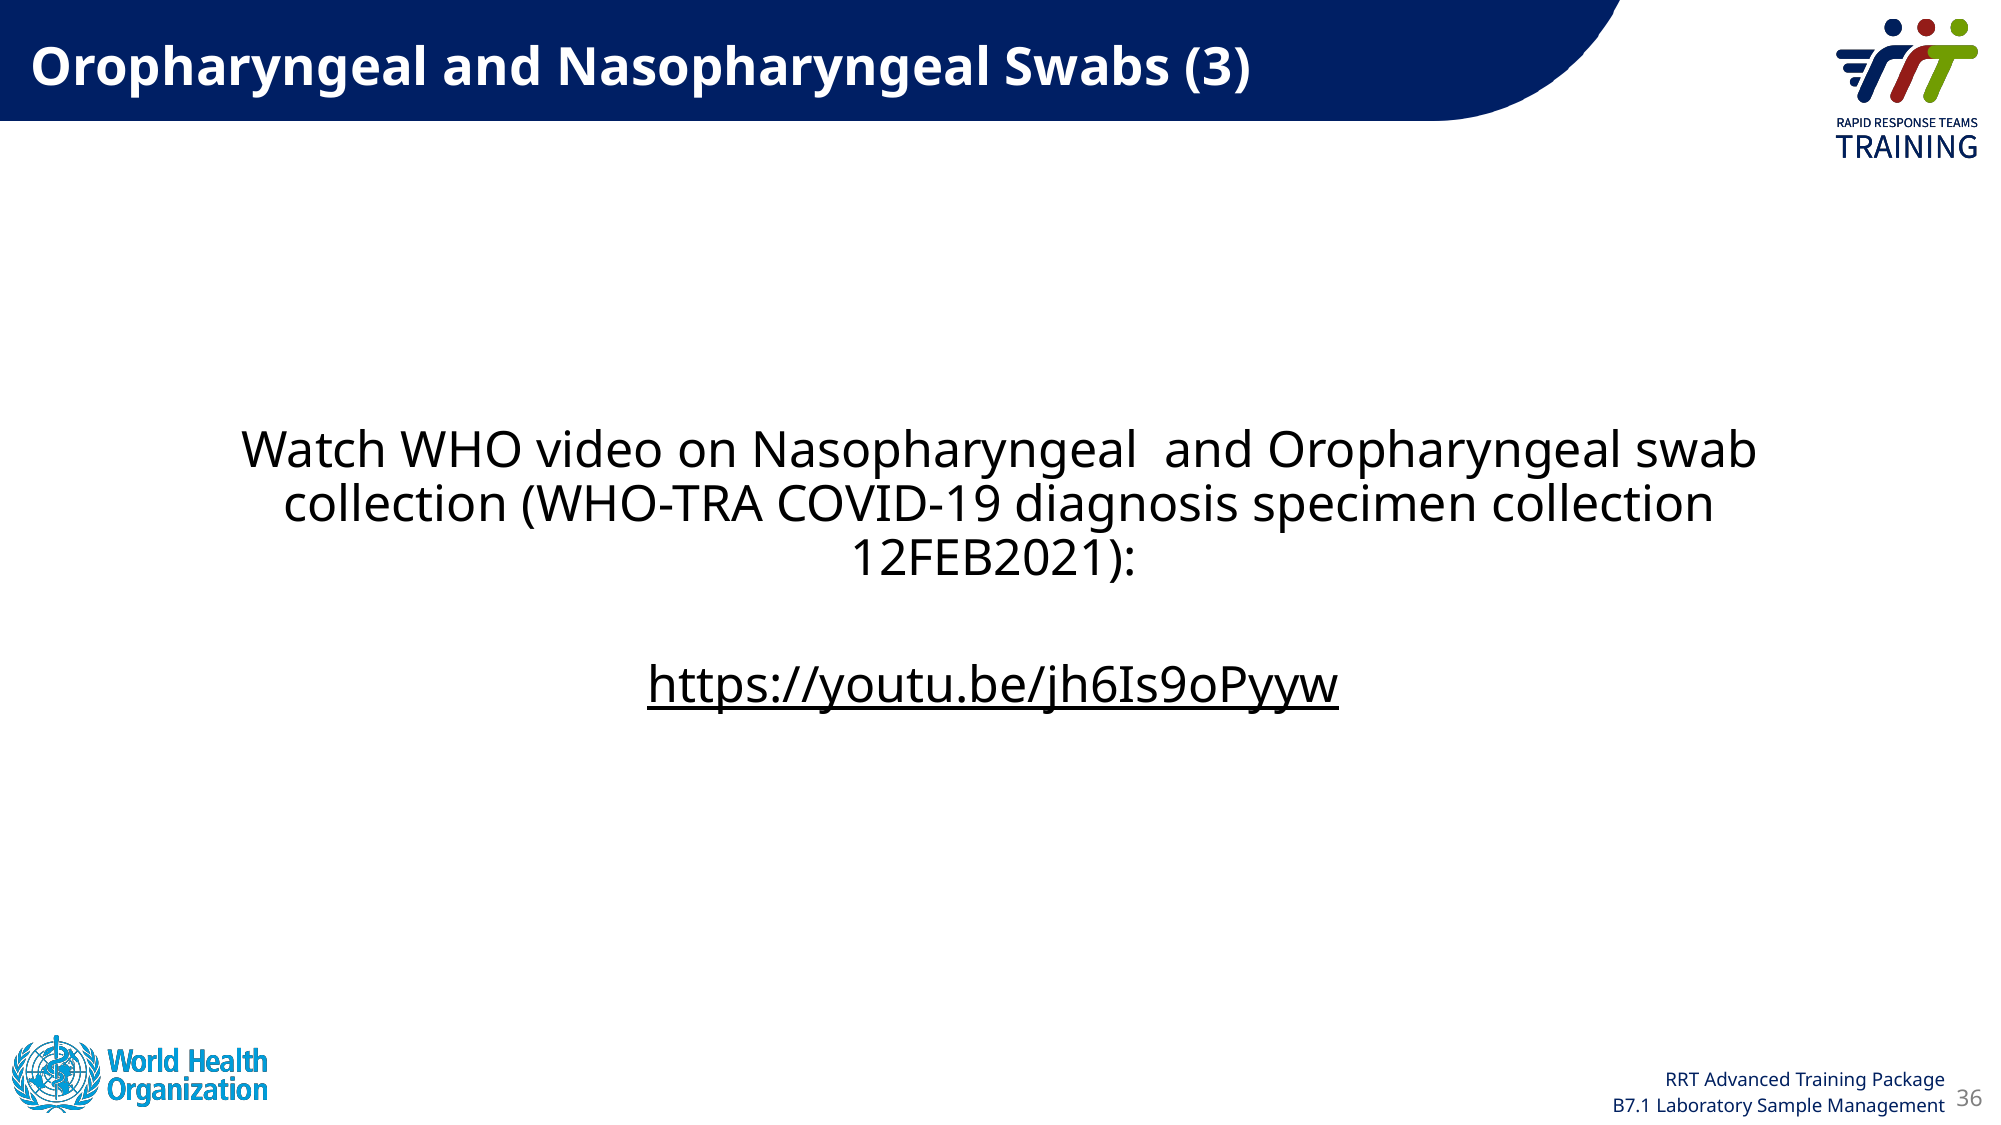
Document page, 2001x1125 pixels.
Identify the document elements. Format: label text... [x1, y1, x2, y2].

list Watch WHO video on Nasopharyngeal and Oropharyngeal swab collection (WHO-TRA COVID-19 diagnosis specimen collection 12FEB2021): https://youtu.be/jh6Is9oPyyw [219, 424, 1781, 701]
picture [22, 1062, 26, 1077]
picture [40, 1062, 47, 1070]
picture [1835, 19, 1978, 167]
picture [46, 1056, 54, 1062]
picture [24, 1054, 36, 1087]
picture [36, 1088, 78, 1105]
picture [0, 0, 1643, 121]
text_box Oropharyngeal and Nasopharyngeal Swabs (3) [22, 15, 1496, 122]
picture [71, 1053, 90, 1091]
picture [50, 1108, 62, 1113]
picture [12, 1035, 54, 1068]
picture [12, 1083, 48, 1113]
picture [59, 1035, 267, 1113]
picture [30, 1083, 37, 1091]
picture [34, 1054, 43, 1078]
